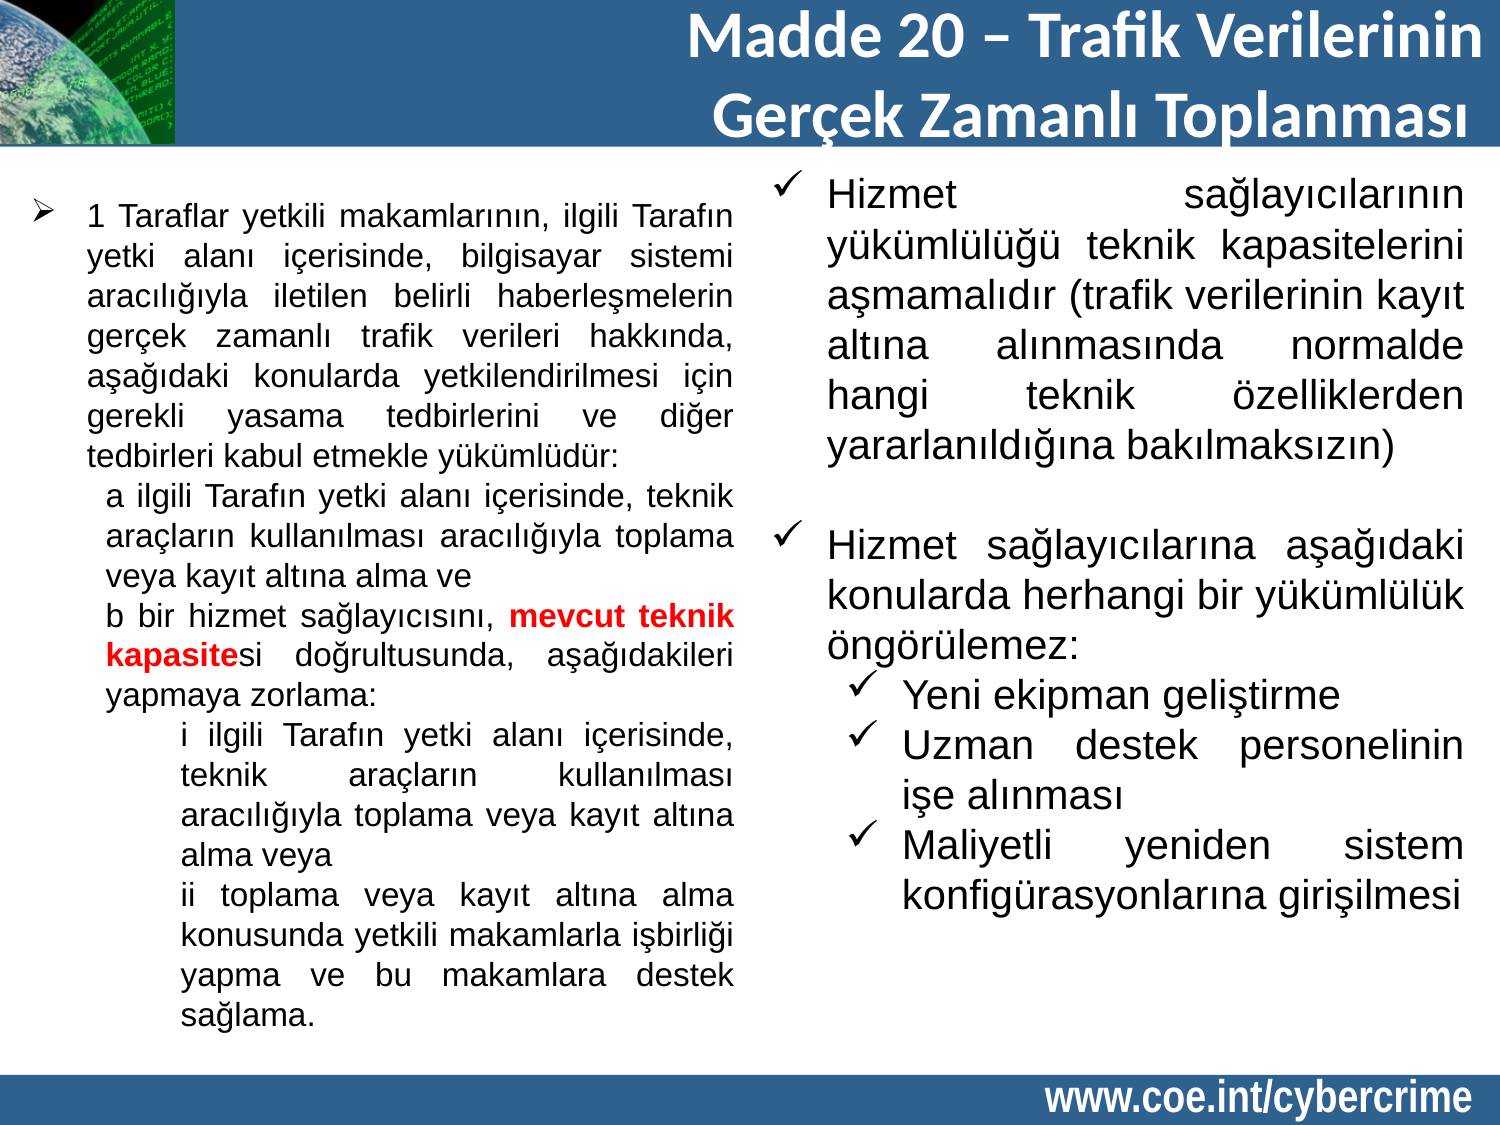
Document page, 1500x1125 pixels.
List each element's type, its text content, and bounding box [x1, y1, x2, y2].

picture [0, 0, 175, 144]
text_box Madde 20 – Trafik Verilerinin Gerçek Zamanlı Toplanması [177, 0, 1500, 149]
text_box [0, 1073, 1030, 1125]
text_box Hizmet sağlayıcılarının yükümlülüğü teknik kapasitelerini aşmamalıdır (trafik verilerinin kayıt altına alınmasında normalde hangi teknik özelliklerden yararlanıldığına bakılmaksızın) Hizmet sağlayıcılarına aşağıdaki konularda herhangi bir yükümlülük öngörülemez: Yeni ekipman geliştirme Uzman destek personelinin işe alınması Maliyetli yeniden sistem konfigürasyonlarına girişilmesi [755, 159, 1480, 926]
text_box 1 Taraflar yetkili makamlarının, ilgili Tarafın yetki alanı içerisinde, bilgisayar sistemi aracılığıyla iletilen belirli haberleşmelerin gerçek zamanlı trafik verileri hakkında, aşağıdaki konularda yetkilendirilmesi için gerekli yasama tedbirlerini ve diğer tedbirleri kabul etmekle yükümlüdür: a ilgili Tarafın yetki alanı içerisinde, teknik araçların kullanılması aracılığıyla toplama veya kayıt altına alma ve b bir hizmet sağlayıcısını, mevcut teknik kapasitesi doğrultusunda, aşağıdakileri yapmaya zorlama: i ilgili Tarafın yetki alanı içerisinde, teknik araçların kullanılması aracılığıyla toplama veya kayıt altına alma veya ii toplama veya kayıt altına alma konusunda yetkili makamlarla işbirliği yapma ve bu makamlara destek sağlama. [15, 186, 750, 1041]
text_box www.coe.int/cybercrime [1030, 1059, 1500, 1125]
